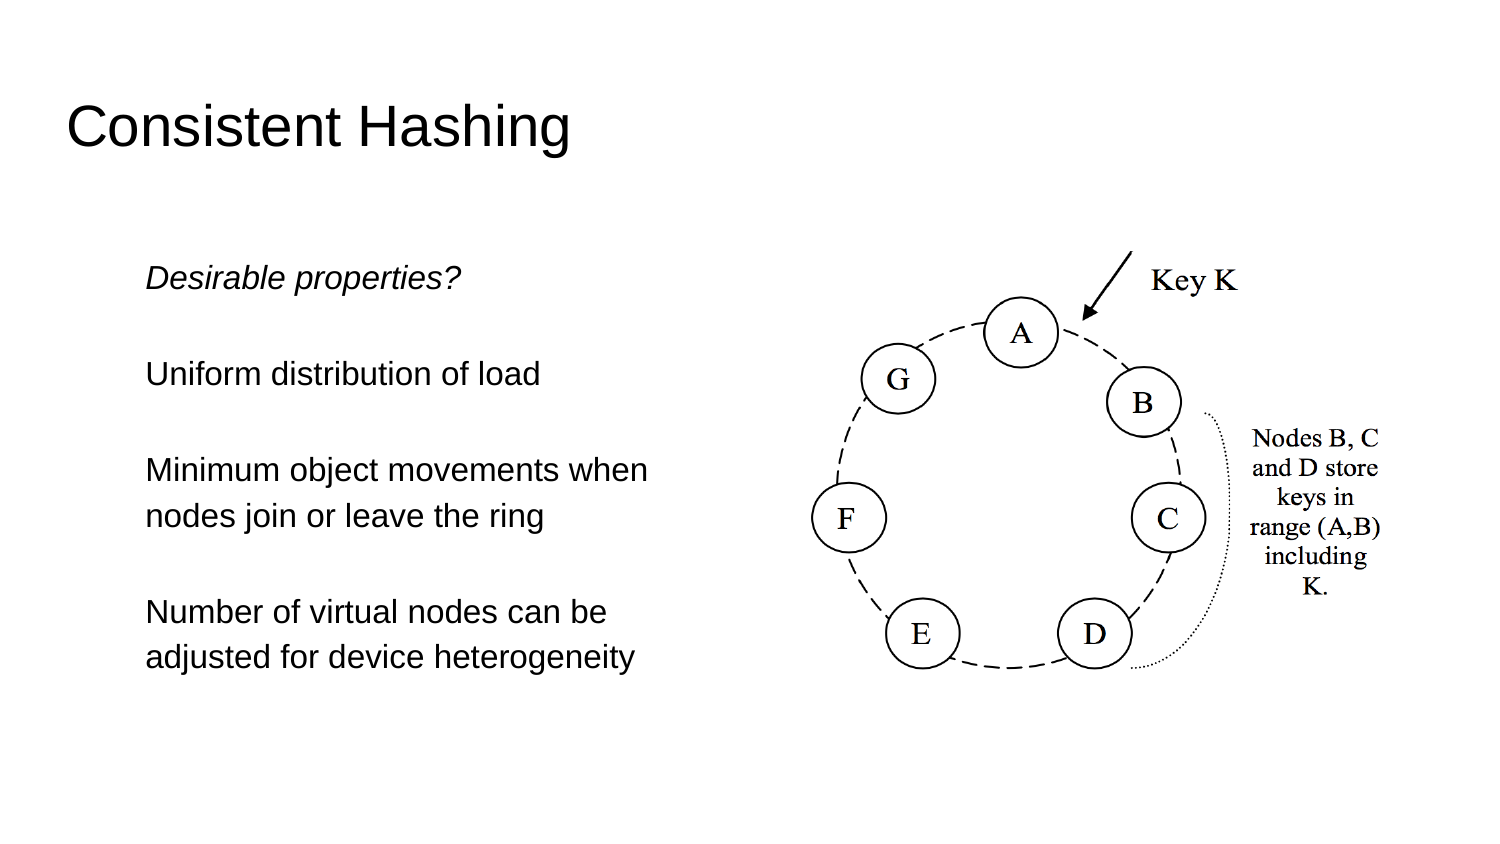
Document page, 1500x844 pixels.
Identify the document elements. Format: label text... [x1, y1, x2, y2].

list Desirable properties? Uniform distribution of load Minimum object movements when nodes join or leave the ring Number of virtual nodes can be adjusted for device heterogeneity [130, 235, 720, 691]
picture [798, 235, 1417, 708]
title Consistent Hashing [51, 72, 1449, 167]
